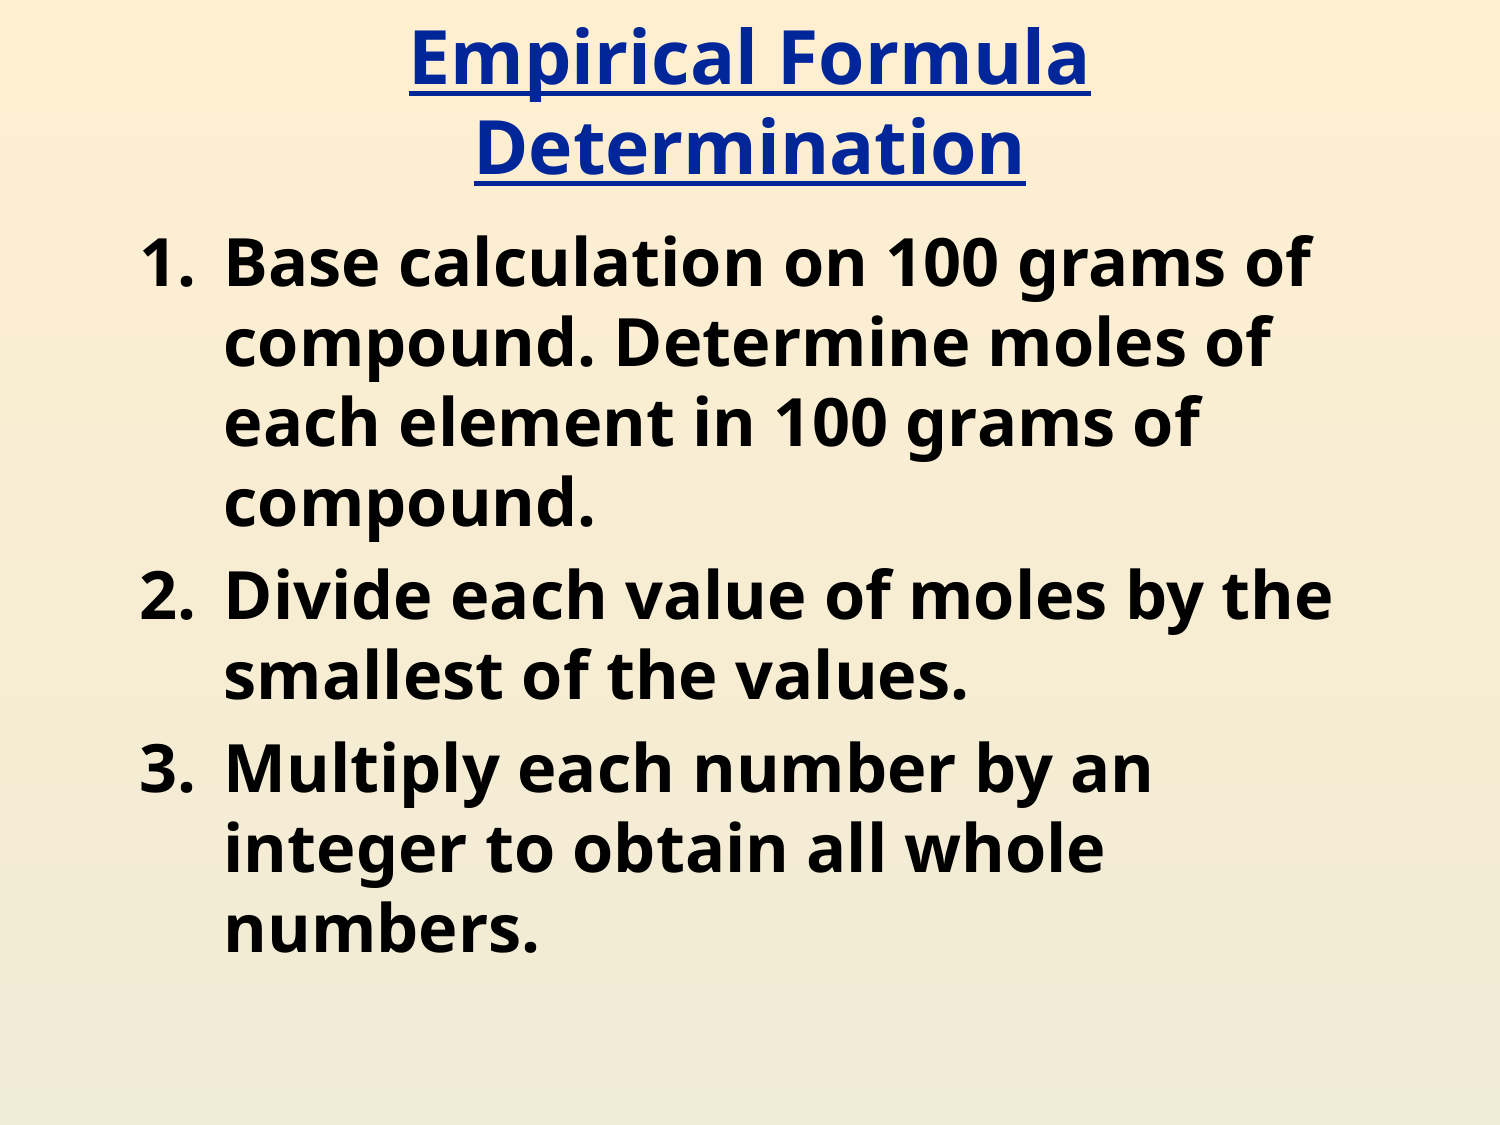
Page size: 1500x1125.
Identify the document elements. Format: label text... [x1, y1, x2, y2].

title Empirical Formula Determination [112, 37, 1388, 163]
list Base calculation on 100 grams of compound. Determine moles of each element in 100 grams of compound. Divide each value of moles by the smallest of the values. Multiply each number by an integer to obtain all whole numbers. [124, 212, 1426, 938]
